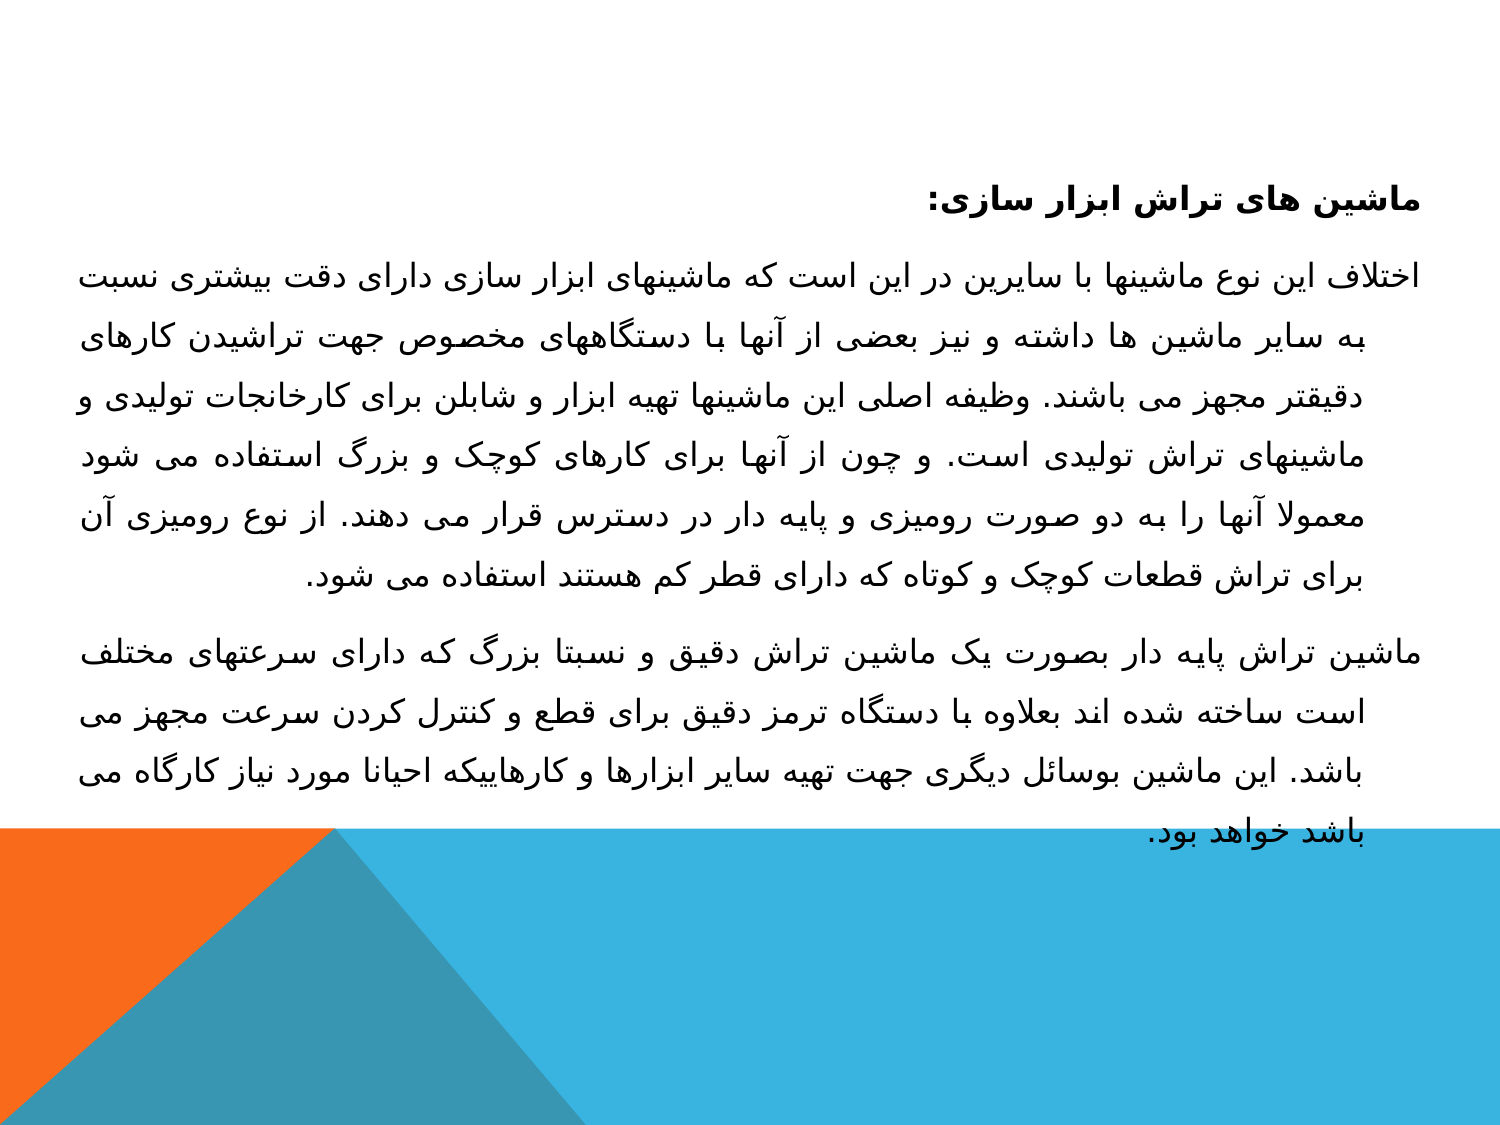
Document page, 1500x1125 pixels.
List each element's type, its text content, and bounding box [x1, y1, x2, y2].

list ماشین های تراش ابزار سازی: اختلاف این نوع ماشینها با سایرین در این است که ماشینهای ابزار سازی دارای دقت بیشتری نسبت به سایر ماشین ها داشته و نیز بعضی از آنها با دستگاههای مخصوص جهت تراشیدن کارهای دقیقتر مجهز می باشند. وظیفه اصلی این ماشینها تهیه ابزار و شابلن برای کارخانجات تولیدی و ماشینهای تراش تولیدی است. و چون از آنها برای کارهای کوچک و بزرگ استفاده می شود معمولا آنها را به دو صورت رومیزی و پایه دار در دسترس قرار می دهند. از نوع رومیزی آن برای تراش قطعات کوچک و کوتاه که دارای قطر کم هستند استفاده می شود. ماشین تراش پایه دار بصورت یک ماشین تراش دقیق و نسبتا بزرگ که دارای سرعتهای مختلف است ساخته شده اند بعلاوه با دستگاه ترمز دقیق برای قطع و کنترل کردن سرعت مجهز می باشد. این ماشین بوسائل دیگری جهت تهیه سایر ابزارها و کارهاییکه احیانا مورد نیاز کارگاه می باشد خواهد بود. [62, 149, 1438, 800]
